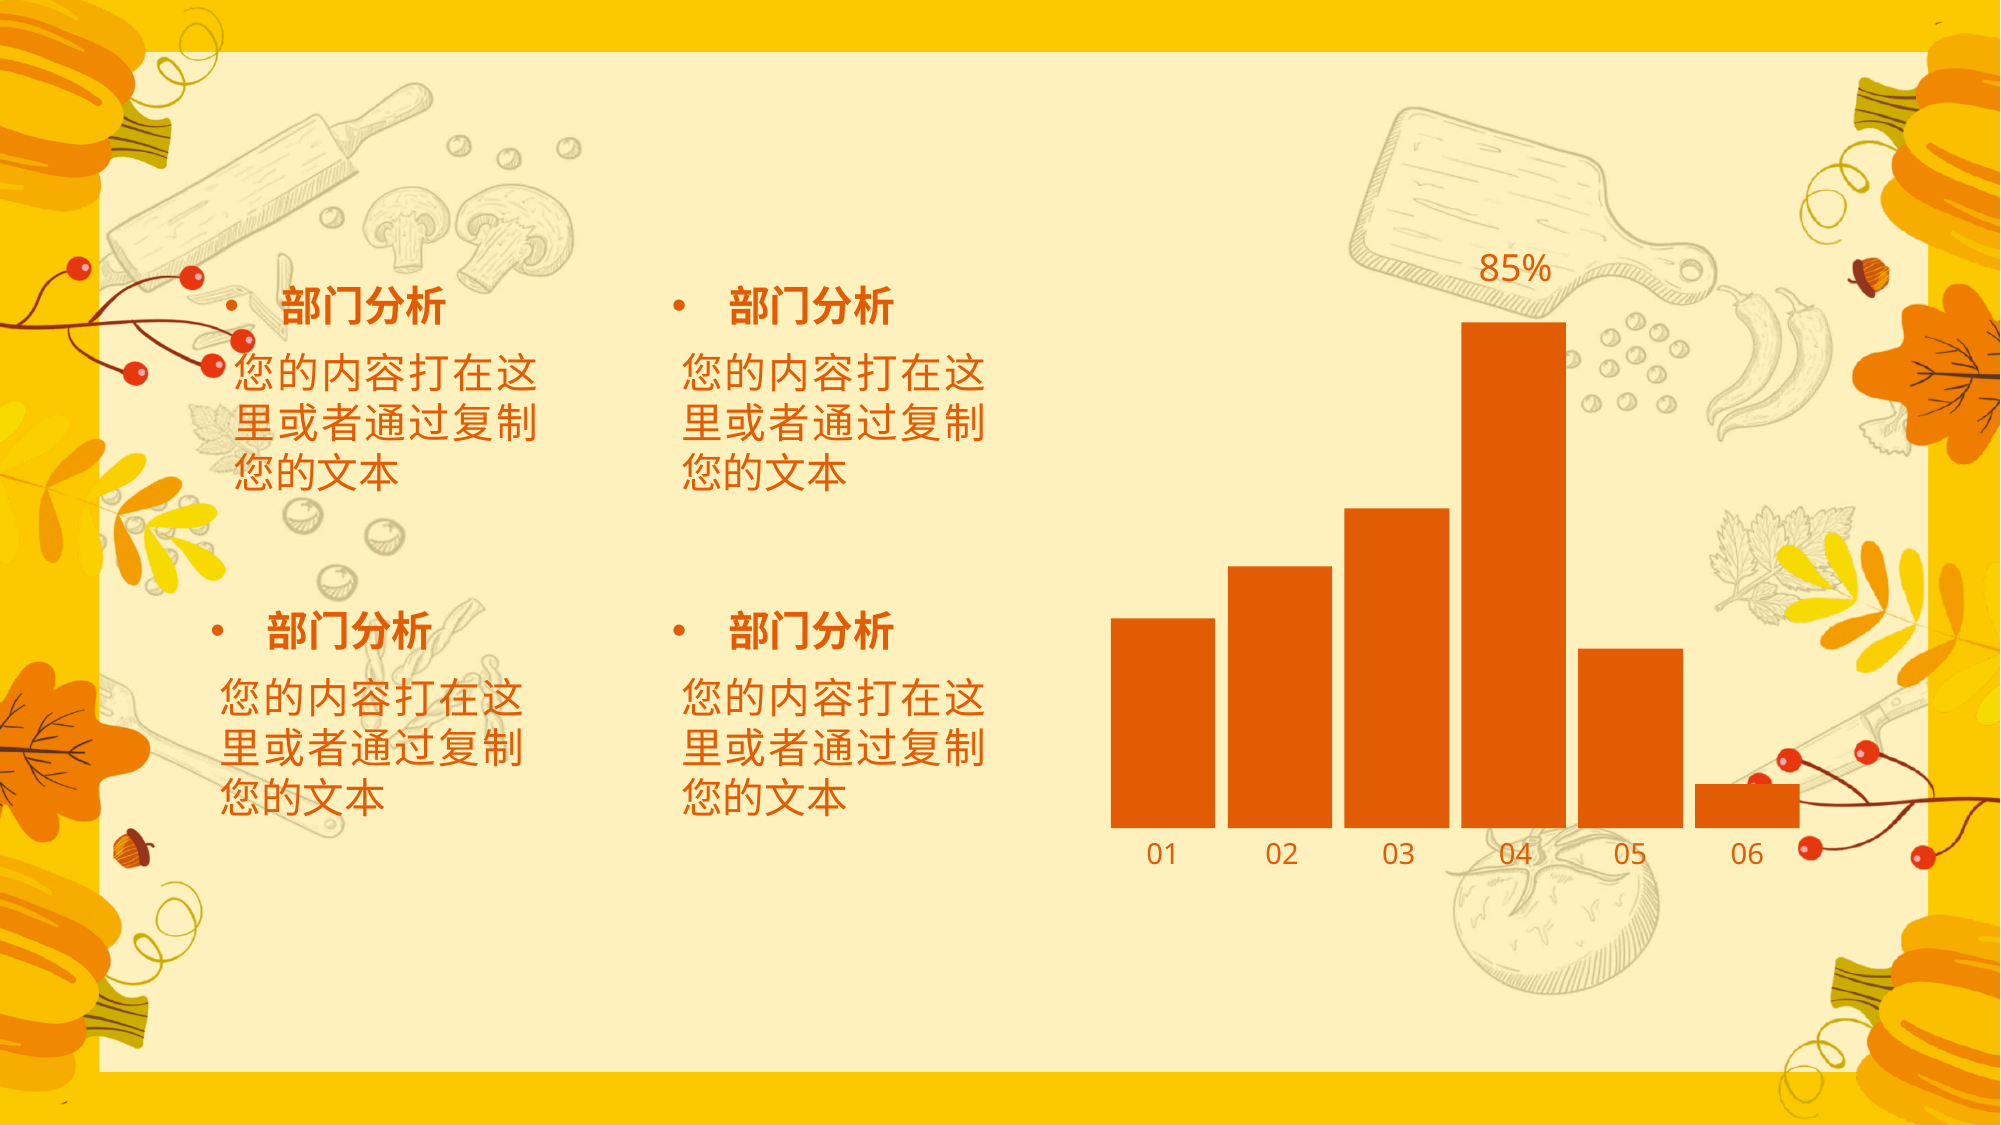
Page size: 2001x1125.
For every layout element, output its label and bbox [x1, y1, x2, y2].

text_box [147, 597, 525, 823]
picture [0, 0, 1999, 1125]
text_box [161, 272, 539, 498]
text_box [609, 597, 986, 823]
text_box [1110, 236, 1800, 879]
text_box [609, 272, 986, 498]
